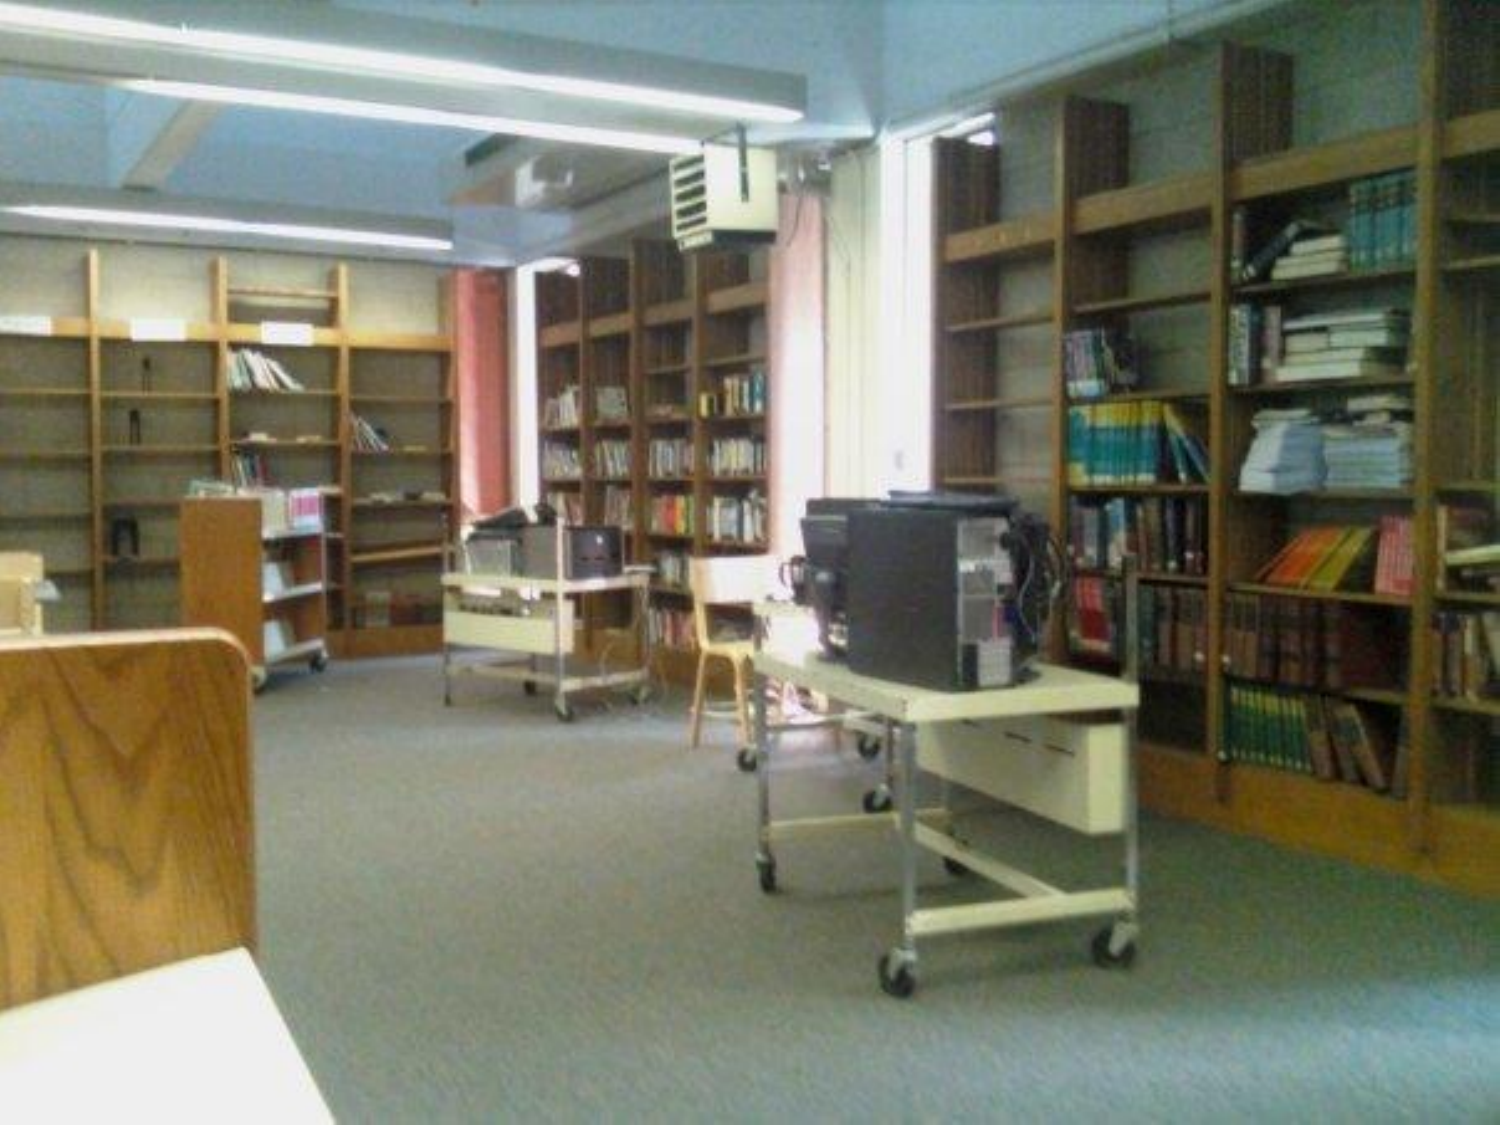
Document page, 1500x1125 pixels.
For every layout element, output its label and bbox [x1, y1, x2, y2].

text_box [0, 0, 1500, 1125]
